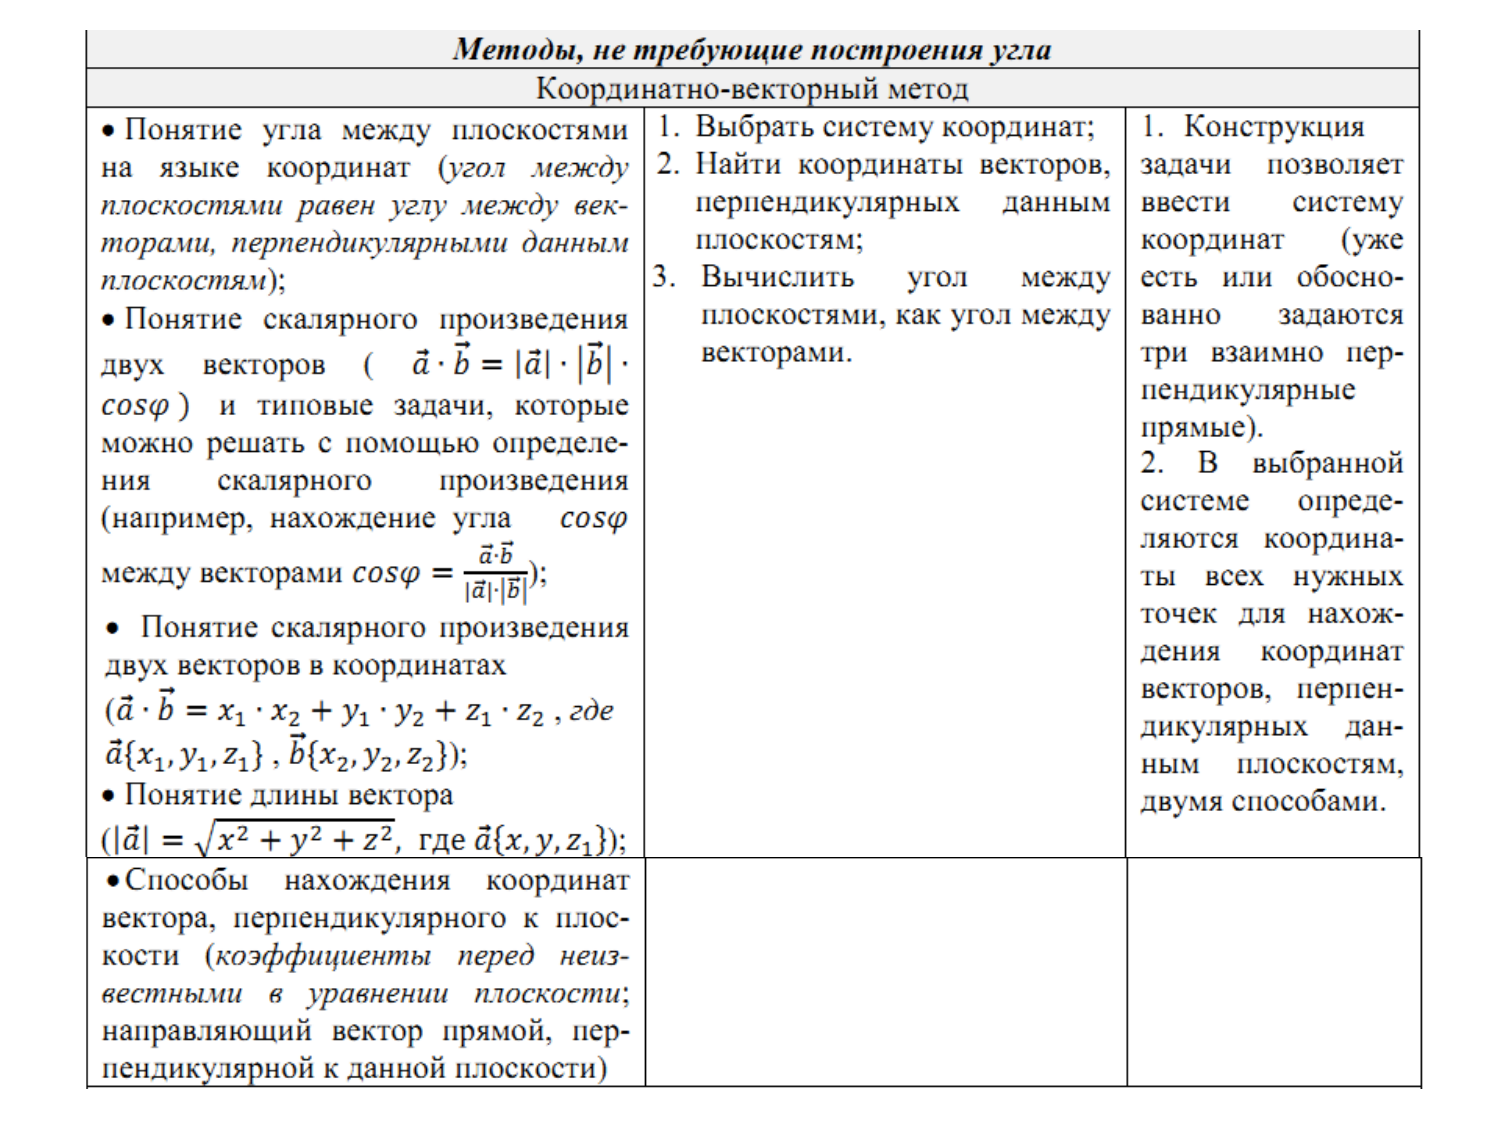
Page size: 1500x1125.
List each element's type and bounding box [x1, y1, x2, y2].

picture [77, 30, 1424, 1090]
